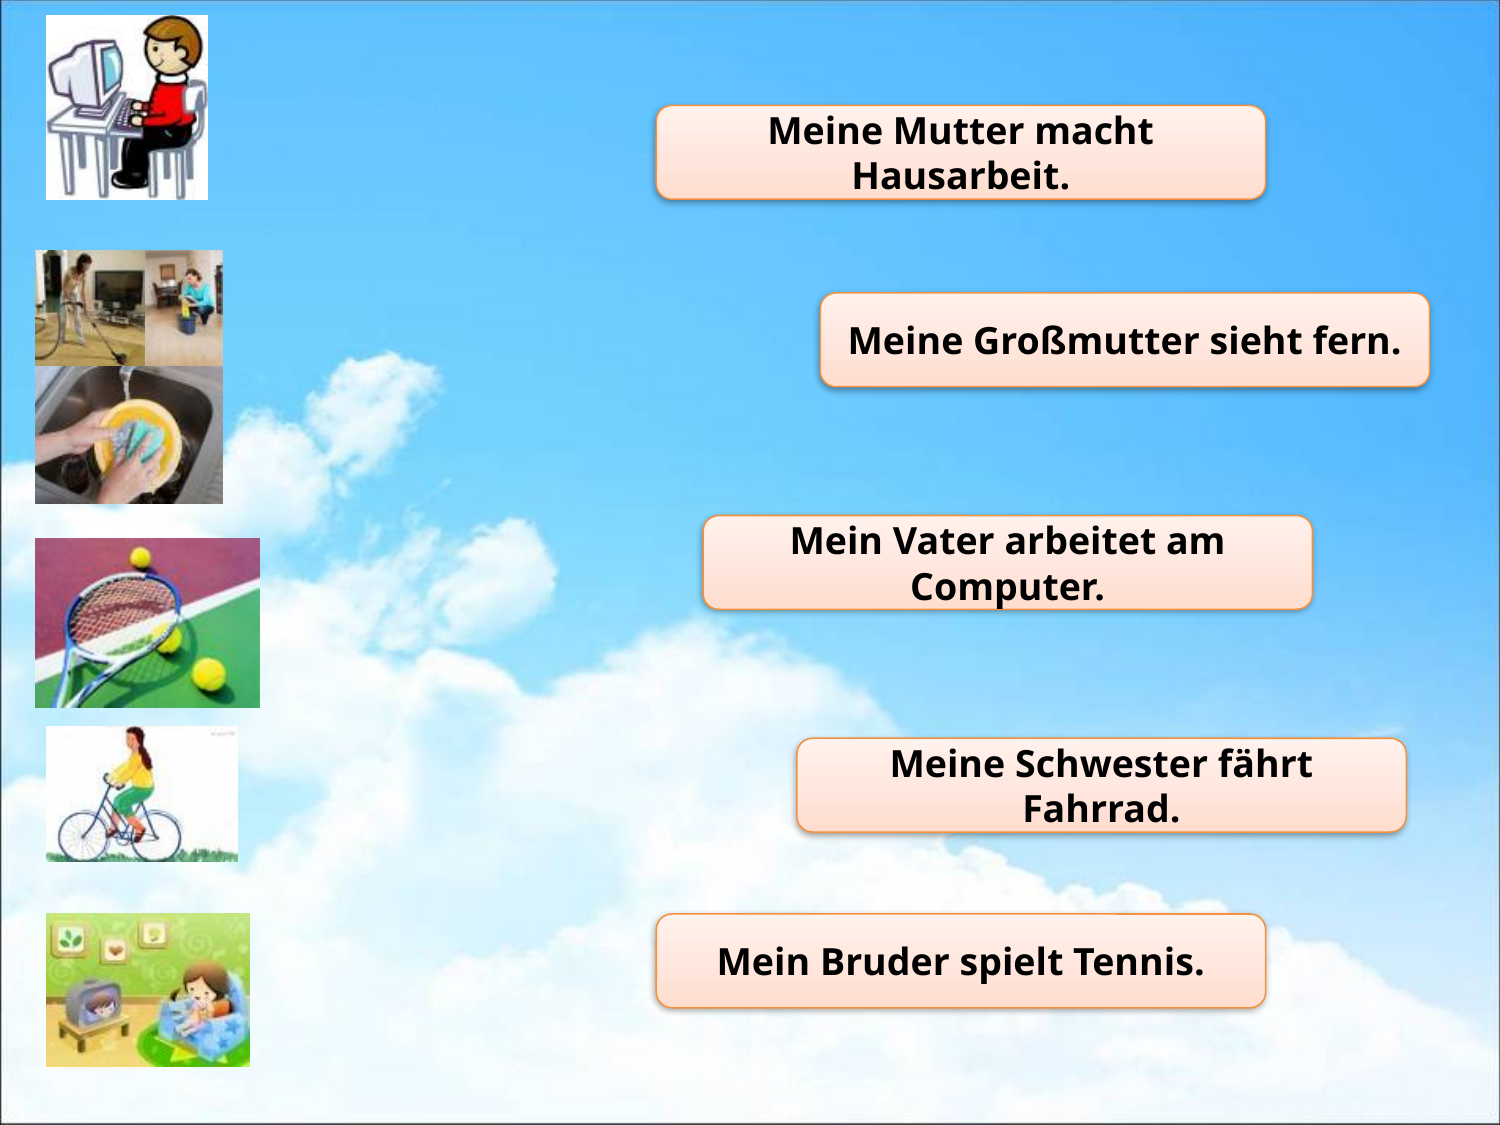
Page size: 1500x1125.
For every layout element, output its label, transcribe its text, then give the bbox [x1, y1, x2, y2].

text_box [34, 250, 223, 505]
text_box Mein Vater arbeitet am Computer. [702, 514, 1314, 611]
text_box Meine Schwester fährt Fahrrad. [796, 737, 1408, 833]
text_box Meine Großmutter sieht fern. [819, 292, 1431, 388]
picture [0, 0, 1500, 1125]
text_box Mein Bruder spielt Tennis. [655, 913, 1267, 1009]
text_box Meine Mutter macht Hausarbeit. [655, 104, 1267, 200]
